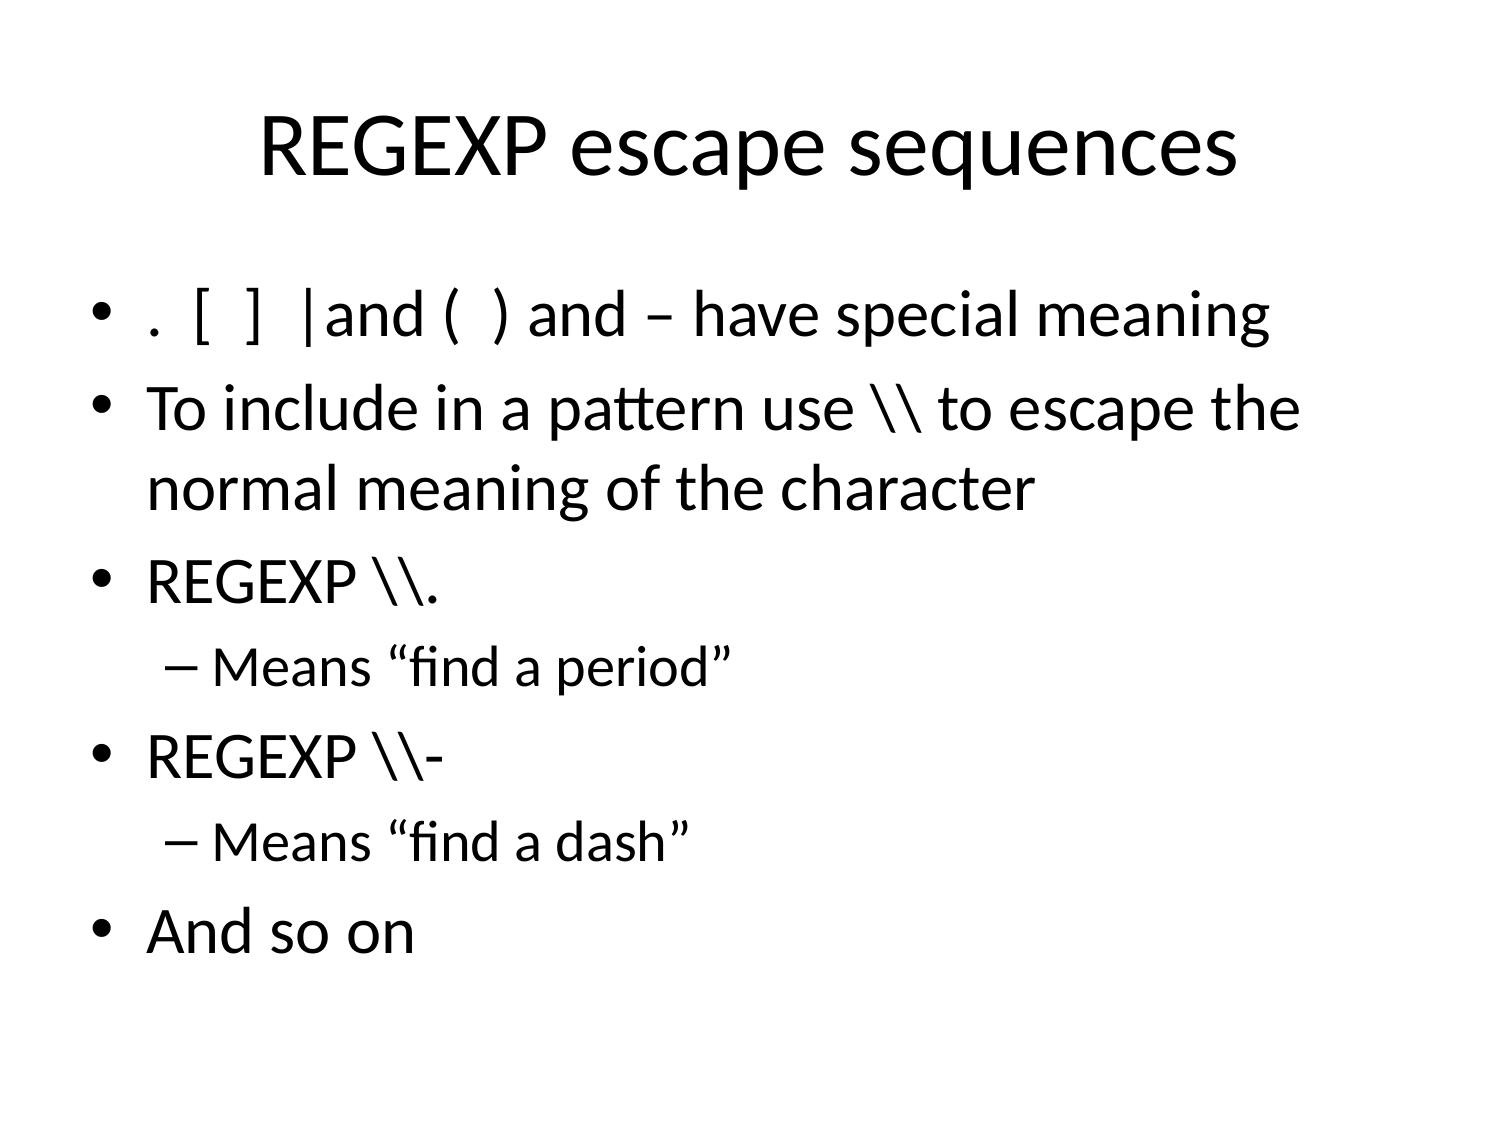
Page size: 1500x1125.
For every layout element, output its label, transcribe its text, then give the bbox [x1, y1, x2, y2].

title REGEXP escape sequences [75, 45, 1425, 233]
list . [ ] |and ( ) and – have special meaning To include in a pattern use \\ to escape the normal meaning of the character REGEXP \\. Means “find a period” REGEXP \\- Means “find a dash” And so on [75, 262, 1425, 1005]
